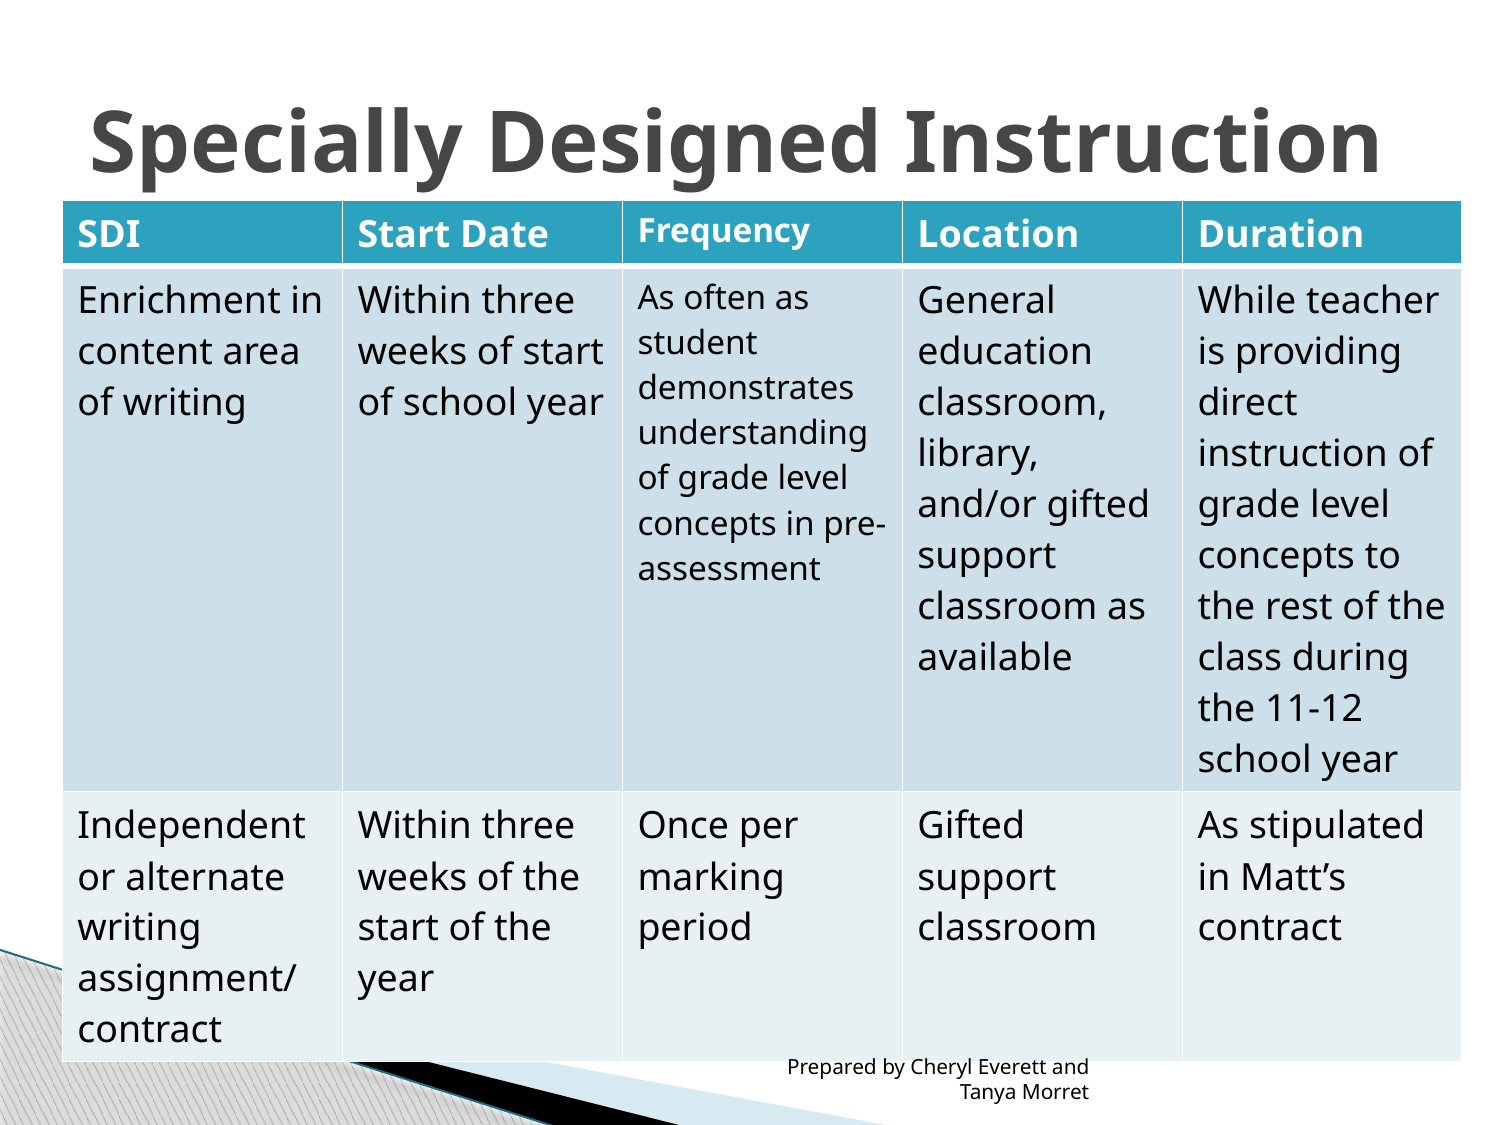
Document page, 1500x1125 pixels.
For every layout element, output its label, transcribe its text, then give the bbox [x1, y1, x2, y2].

table_cell Independent or alternate writing assignment/ contract [63, 792, 342, 1061]
table_cell Enrichment in content area of writing [63, 269, 342, 791]
table_cell While teacher is providing direct instruction of grade level concepts to the rest of the class during the 11-12 school year [1183, 269, 1461, 791]
table_cell As stipulated in Matt’s contract [1183, 792, 1461, 1061]
table_header Location [903, 233, 1182, 263]
table_header Start Date [343, 233, 622, 263]
table_header Duration [1183, 201, 1461, 263]
table_cell General education classroom, library, and/or gifted support classroom as available [903, 269, 1182, 791]
footer Prepared by Cheryl Everett and Tanya Morret [718, 1051, 1105, 1112]
table_cell As often as student demonstrates understanding of grade level concepts in pre-assessment [623, 269, 902, 791]
table_header SDI [63, 201, 342, 263]
table_header Frequency [623, 233, 902, 263]
table_cell Gifted support classroom [903, 792, 1182, 1061]
table_cell Within three weeks of the start of the year [343, 792, 622, 1061]
table_cell Within three weeks of start of school year [343, 269, 622, 791]
table_cell Once per marking period [623, 792, 902, 1061]
title Specially Designed Instruction [75, 45, 1425, 233]
